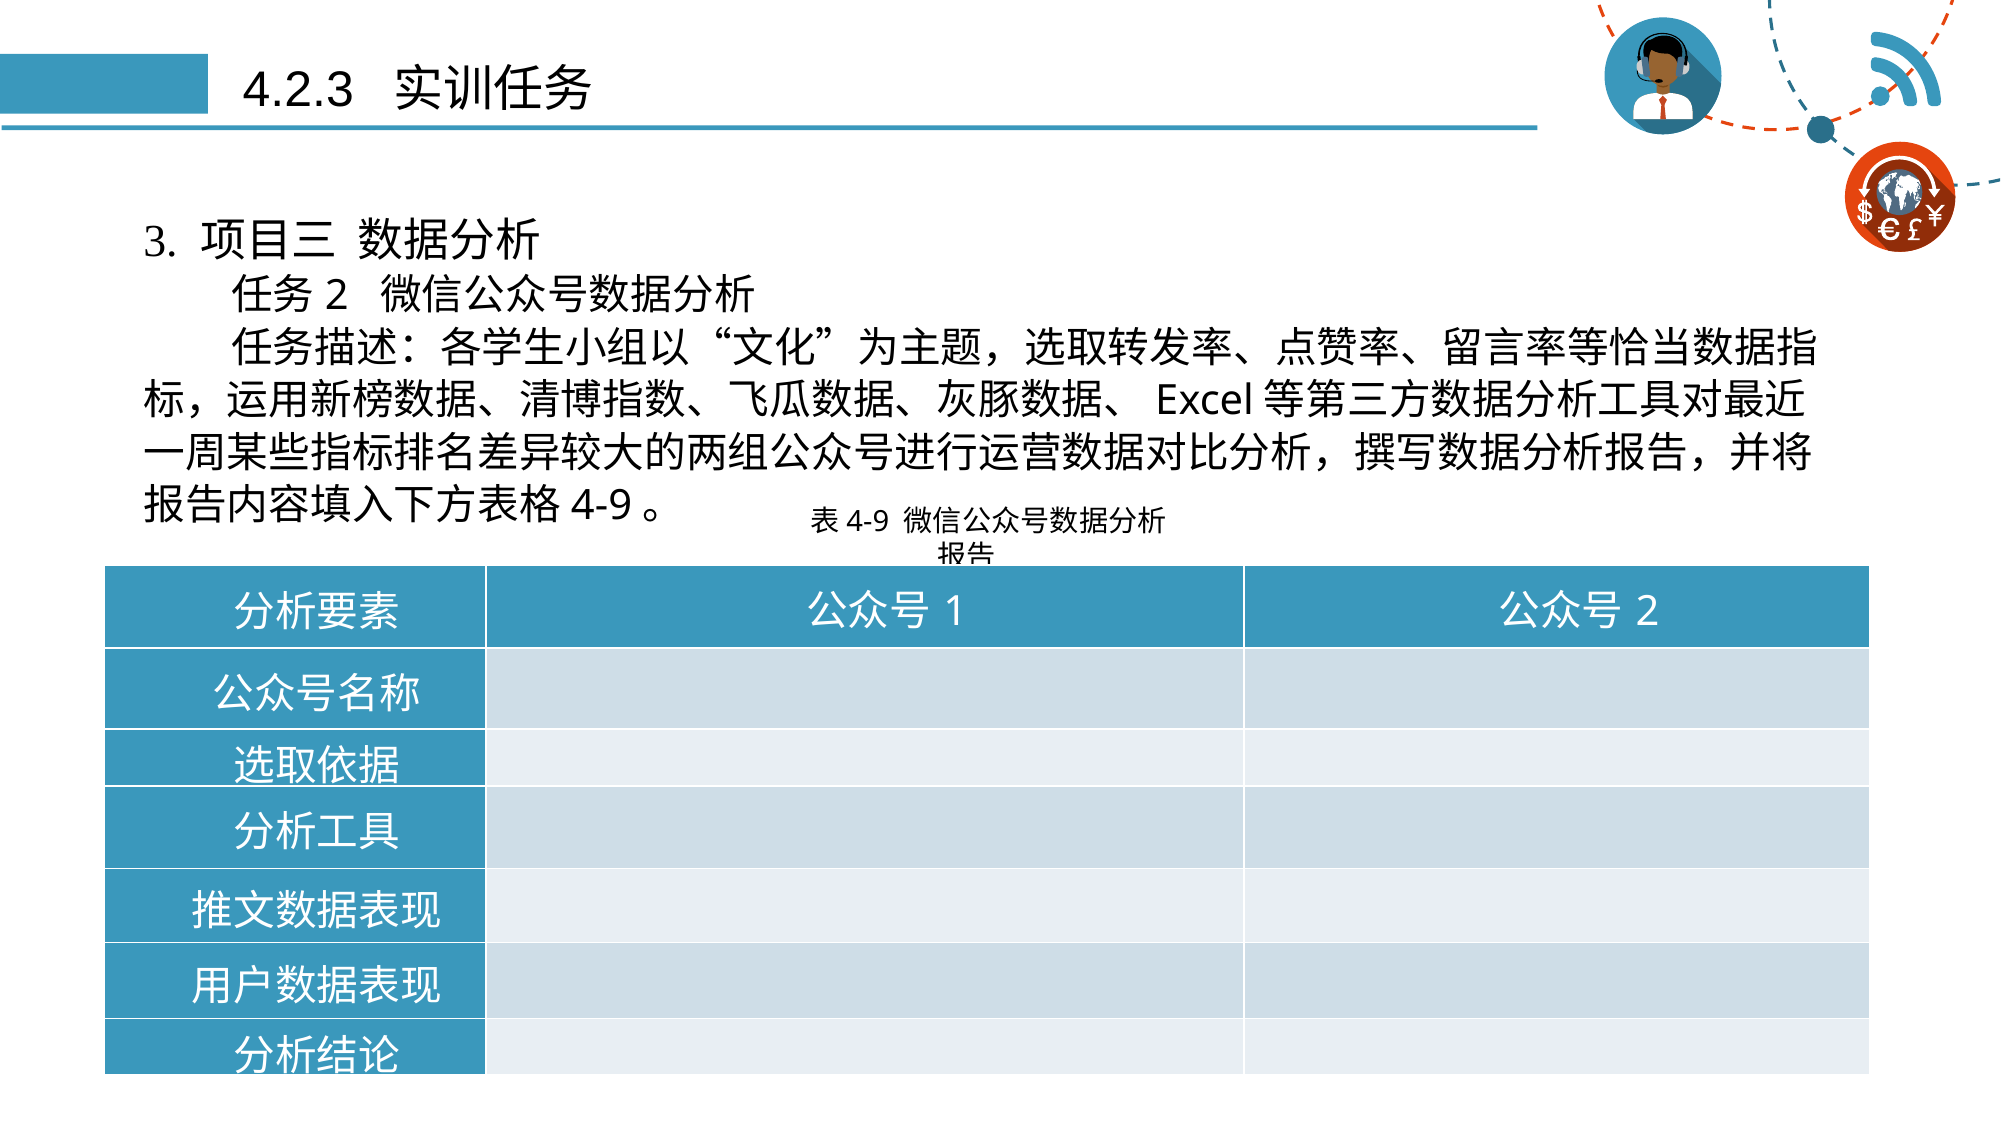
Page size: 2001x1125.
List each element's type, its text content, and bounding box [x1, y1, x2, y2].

table_cell [487, 869, 1243, 942]
table_cell [1245, 649, 1869, 728]
table_cell [487, 1019, 1243, 1074]
table_cell 推文数据表现 [105, 869, 485, 942]
table_cell [1245, 869, 1869, 942]
table_header 公众号2 [1245, 566, 1869, 647]
table_cell [487, 787, 1243, 868]
table_cell 用户数据表现 [105, 943, 485, 1018]
table_header 公众号1 [487, 566, 1243, 647]
title 4.2.3 实训任务 [222, 55, 1863, 127]
table_cell [1245, 730, 1869, 785]
table_header 分析要素 [105, 566, 485, 647]
table_cell 分析工具 [105, 787, 485, 868]
table_cell 选取依据 [105, 730, 485, 785]
table_cell 分析结论 [105, 1019, 485, 1074]
table_cell [1245, 787, 1869, 868]
table_cell [487, 649, 1243, 728]
table_cell [1245, 943, 1869, 1018]
table_cell [487, 730, 1243, 785]
list 3. 项目三 数据分析 任务2 微信公众号数据分析 任务描述：各学生小组以“文化”为主题，选取转发率、点赞率、留言率等恰当数据指标，运用新榜数据、清博指数、飞瓜数据、灰豚数据、Excel等第三方数据分析工具对最近一周某些指标排名差异较大的两组公众号进行运营数据对比分析，撰写数据分析报告，并将报告内容填入下方表格4-9。 [123, 173, 1863, 564]
table_cell [487, 943, 1243, 1018]
table_cell [1245, 1019, 1869, 1074]
text_box 表4-9 微信公众号数据分析报告 [743, 512, 1190, 563]
table_cell 公众号名称 [105, 649, 485, 728]
